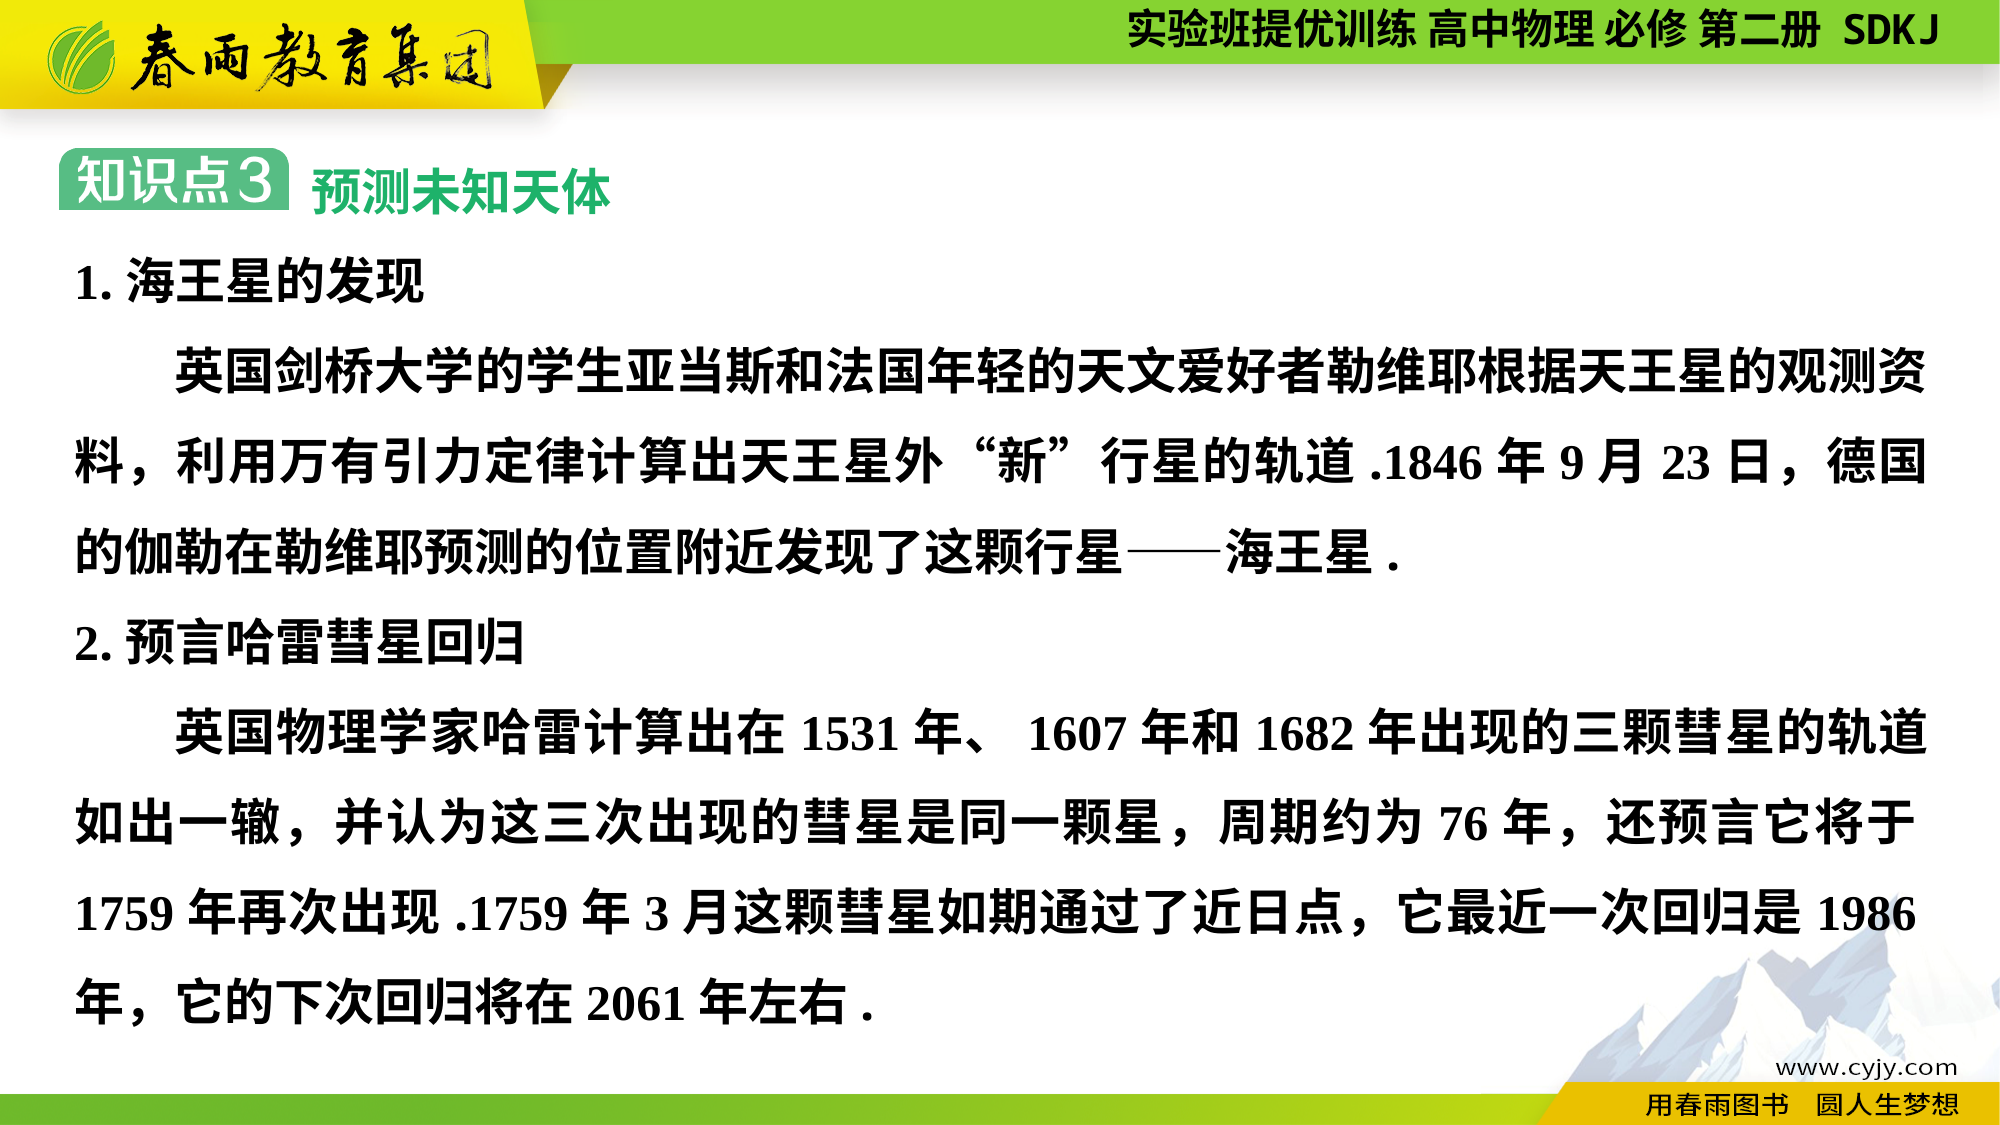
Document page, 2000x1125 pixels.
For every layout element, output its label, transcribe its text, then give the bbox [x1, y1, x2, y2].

list 预测未知天体 1.海王星的发现 英国剑桥大学的学生亚当斯和法国年轻的天文爱好者勒维耶根据天王星的观测资料，利用万有引力定律计算出天王星外“新”行星的轨道.1846年9月23日，德国的伽勒在勒维耶预测的位置附近发现了这颗行星——海王星. 2.预言哈雷彗星回归 英国物理学家哈雷计算出在1531年、1607年和1682年出现的三颗彗星的轨道如出一辙，并认为这三次出现的彗星是同一颗星，周期约为76年，还预言它将于1759年再次出现.1759年3月这颗彗星如期通过了近日点，它最近一次回归是1986年，它的下次回归将在2061年左右. [59, 122, 1944, 1035]
picture [0, 0, 2000, 1125]
